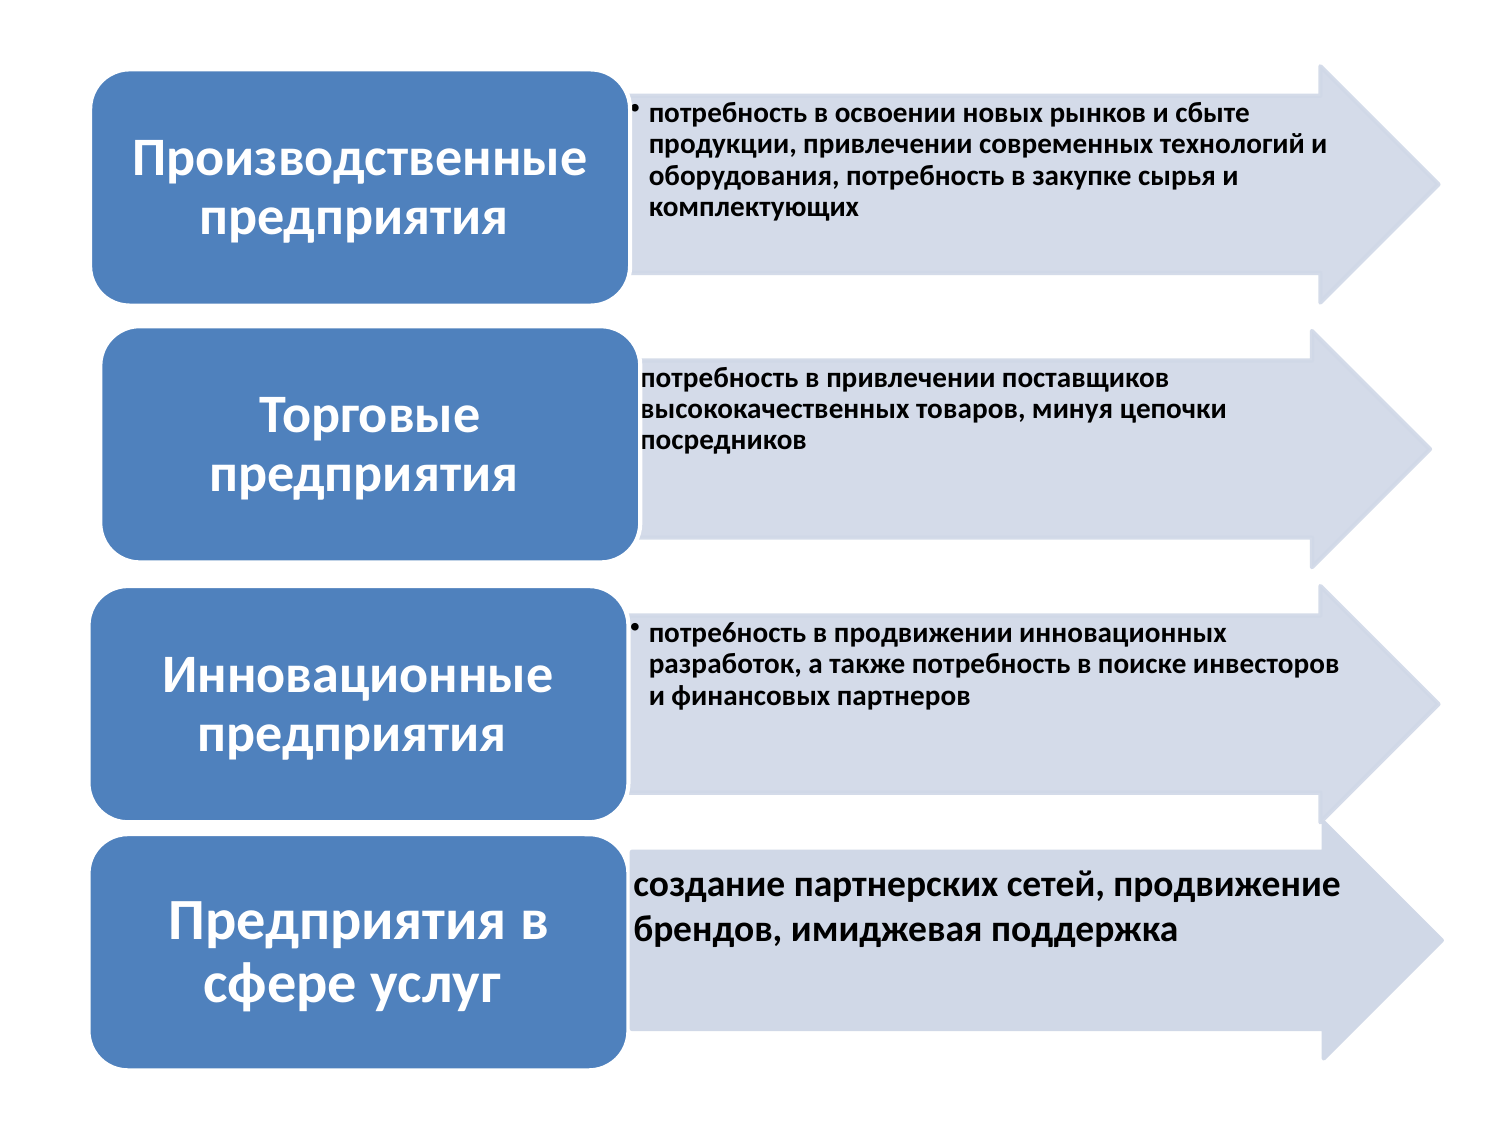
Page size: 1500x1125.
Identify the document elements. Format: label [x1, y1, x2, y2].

text_box [88, 833, 629, 1071]
list [88, 66, 1439, 823]
text_box [631, 822, 1443, 1059]
